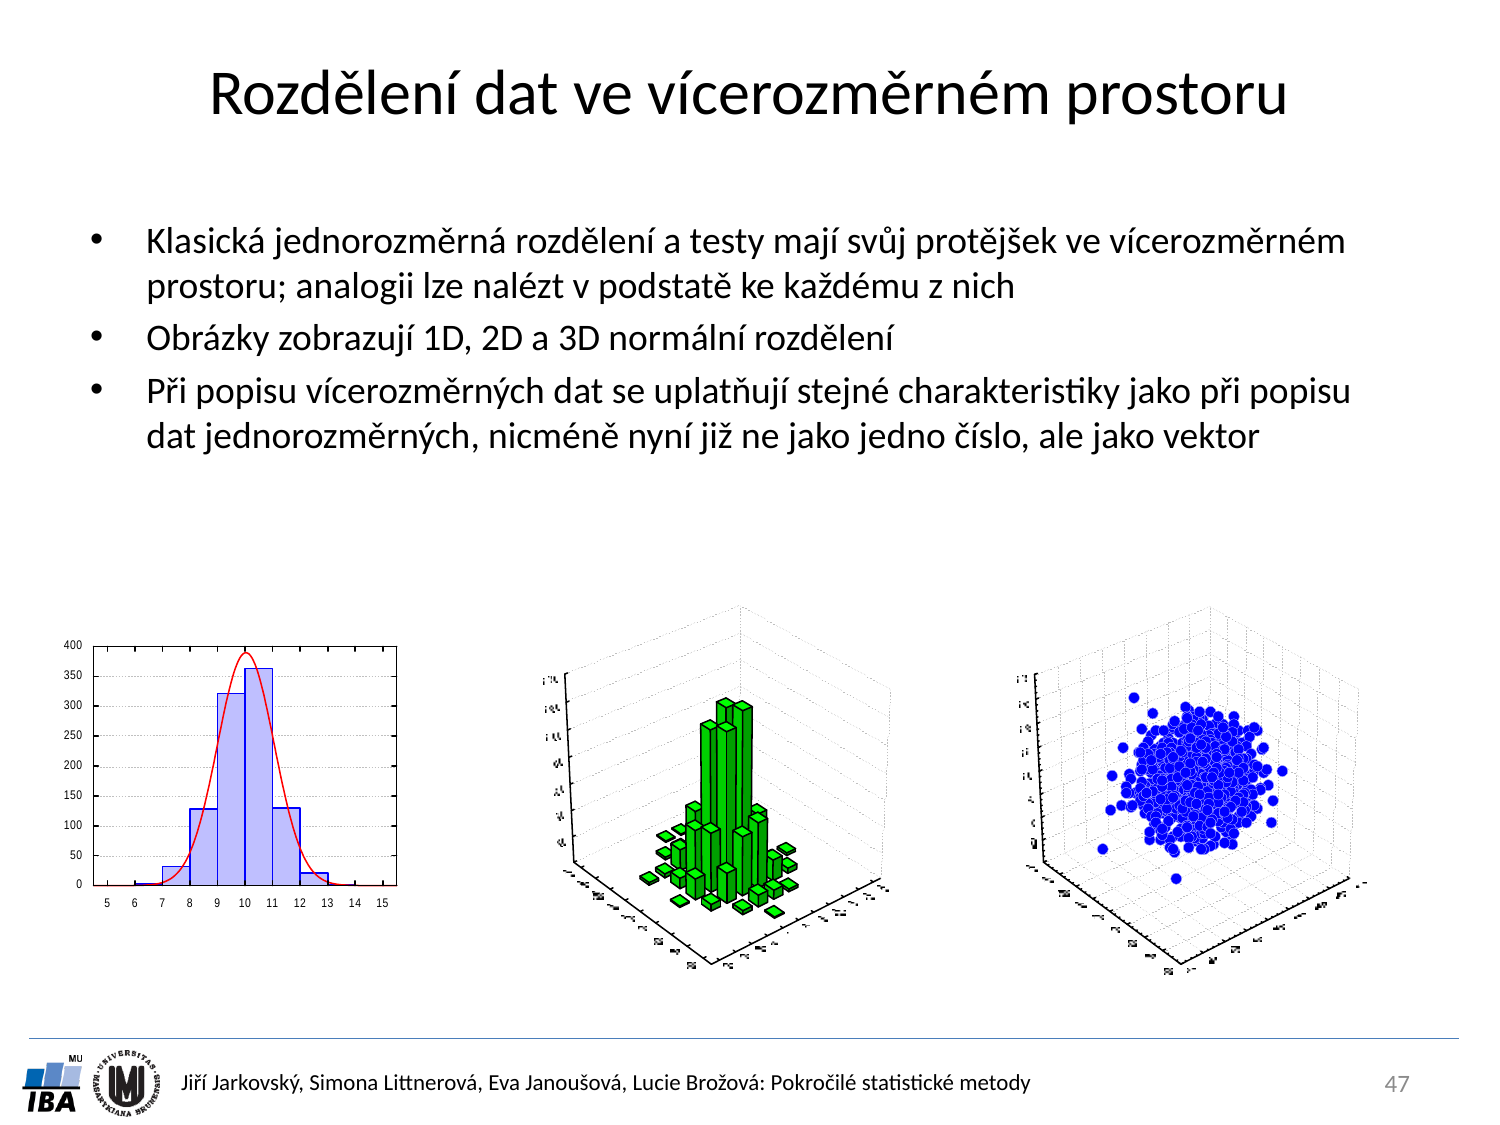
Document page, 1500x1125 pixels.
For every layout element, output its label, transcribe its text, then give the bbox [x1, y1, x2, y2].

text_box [903, 585, 1495, 1000]
picture [93, 1050, 160, 1117]
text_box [52, 627, 408, 924]
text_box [430, 585, 902, 1000]
title Rozdělení dat ve vícerozměrném prostoru [75, 42, 1425, 135]
picture [22, 1055, 82, 1112]
list Klasická jednorozměrná rozdělení a testy mají svůj protějšek ve vícerozměrném prostoru; analogii lze nalézt v podstatě ke každému z nich Obrázky zobrazují 1D, 2D a 3D normální rozdělení Při popisu vícerozměrných dat se uplatňují stejné charakteristiky jako při popisu dat jednorozměrných, nicméně nyní již ne jako jedno číslo, ale jako vektor [75, 208, 1425, 1005]
slide_number 47 [1074, 1052, 1425, 1113]
